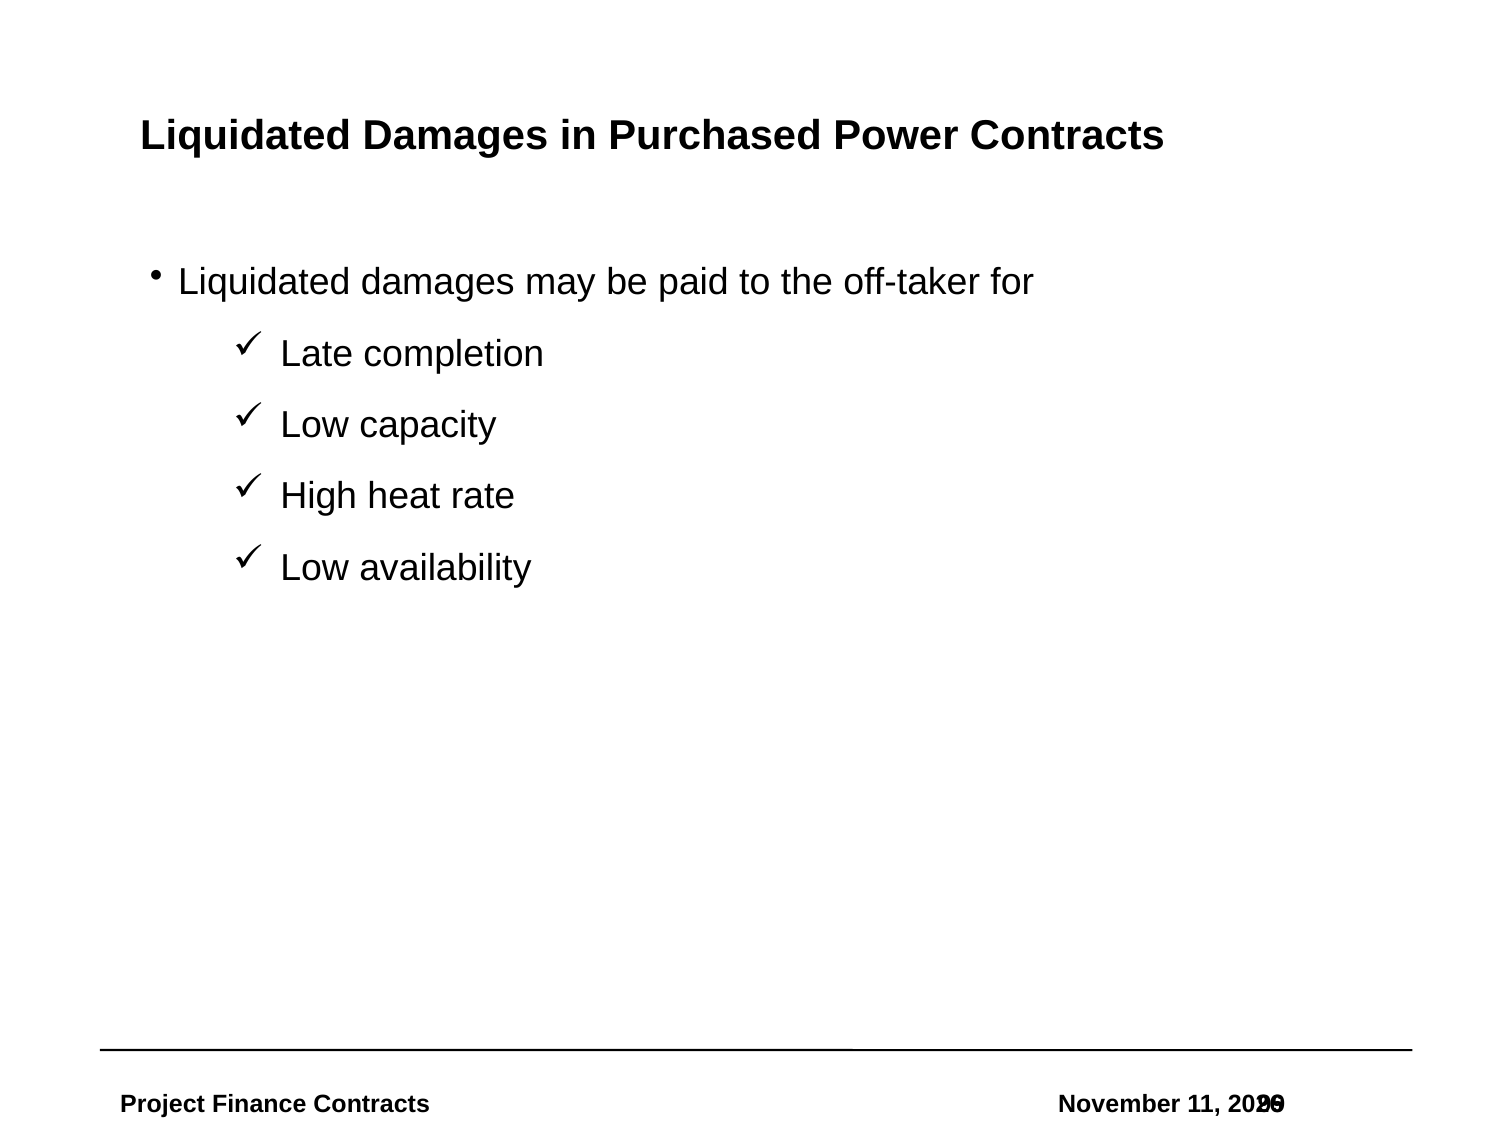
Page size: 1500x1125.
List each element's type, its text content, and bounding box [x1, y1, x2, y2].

list Liquidated damages may be paid to the off-taker for Late completion Low capacity High heat rate Low availability [124, 249, 1376, 1001]
title Liquidated Damages in Purchased Power Contracts [124, 99, 1288, 226]
